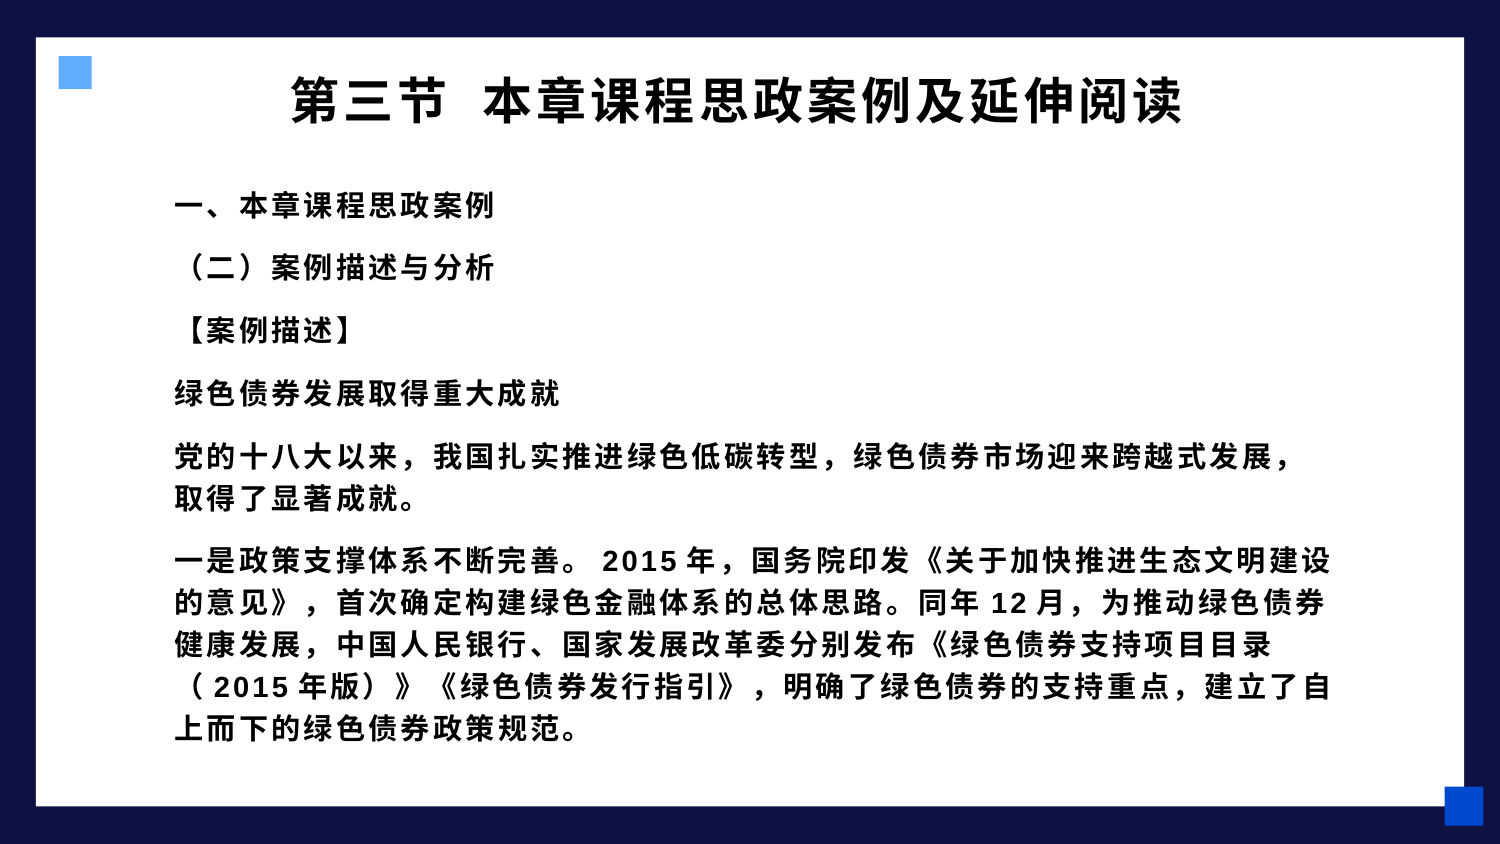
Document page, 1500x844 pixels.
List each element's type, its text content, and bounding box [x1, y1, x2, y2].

title 第三节 本章课程思政案例及延伸阅读 [141, 48, 1327, 138]
list 一、本章课程思政案例 （二）案例描述与分析 【案例描述】 绿色债券发展取得重大成就 党的十八大以来，我国扎实推进绿色低碳转型，绿色债券市场迎来跨越式发展，取得了显著成就。 一是政策支撑体系不断完善。2015年，国务院印发《关于加快推进生态文明建设的意见》，首次确定构建绿色金融体系的总体思路。同年12月，为推动绿色债券健康发展，中国人民银行、国家发展改革委分别发布《绿色债券支持项目目录（2015年版）》《绿色债券发行指引》，明确了绿色债券的支持重点，建立了自上而下的绿色债券政策规范。 [157, 179, 1353, 604]
